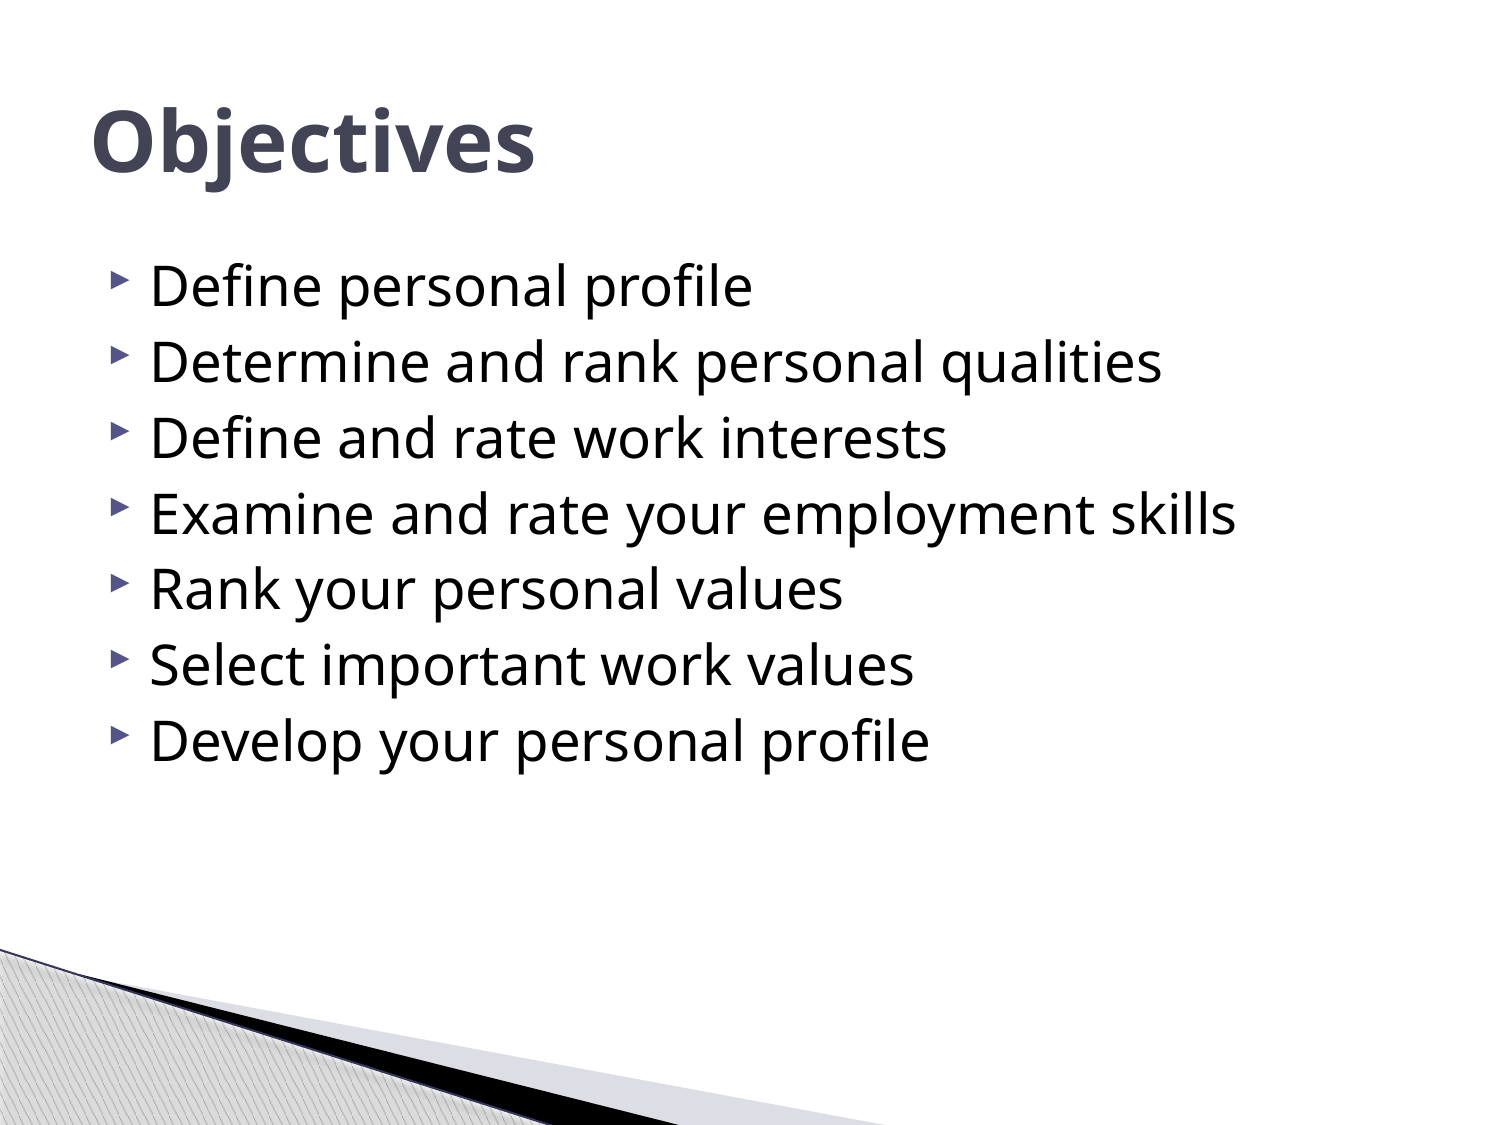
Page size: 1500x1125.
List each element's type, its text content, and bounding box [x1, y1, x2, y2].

list Define personal profile Determine and rank personal qualities Define and rate work interests Examine and rate your employment skills Rank your personal values Select important work values Develop your personal profile [75, 243, 1425, 986]
title Objectives [75, 45, 1425, 233]
